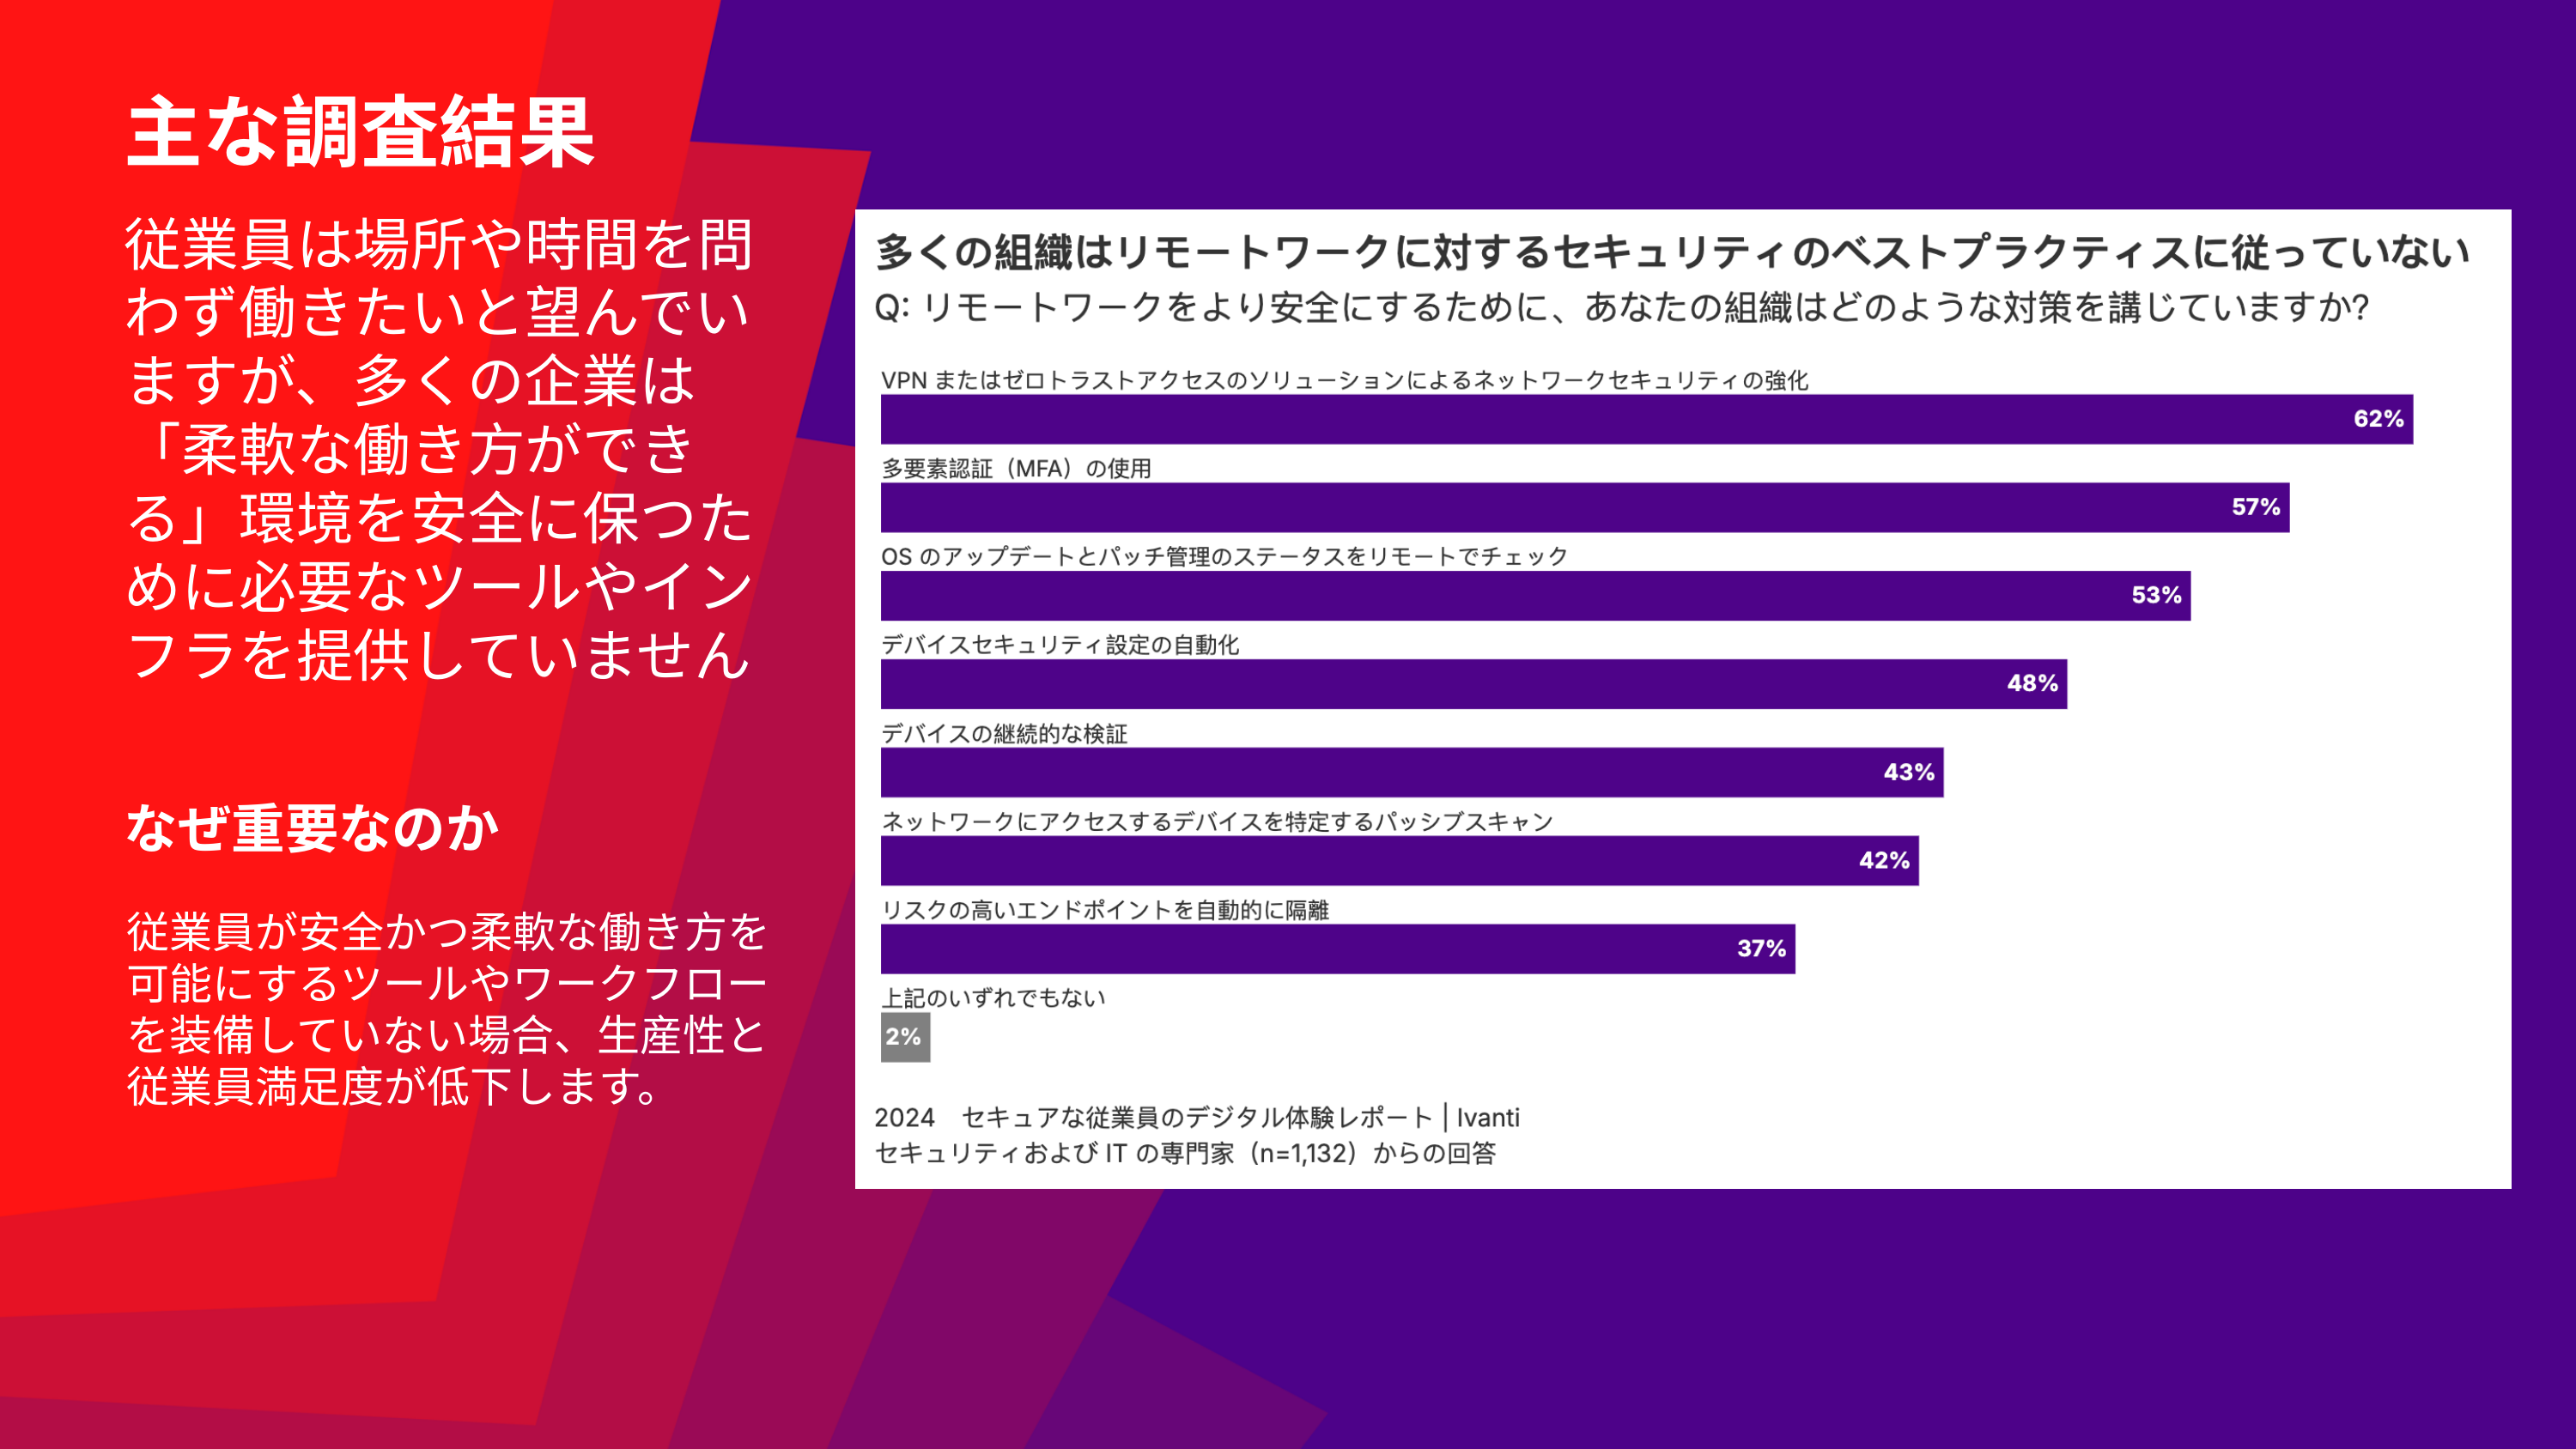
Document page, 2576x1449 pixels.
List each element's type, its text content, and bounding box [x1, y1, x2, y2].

text_box 主な調査結果 [125, 82, 641, 208]
text_box なぜ重要なのか [124, 795, 640, 899]
picture [0, 0, 2576, 1449]
text_box 従業員が安全かつ柔軟な働き方を可能にするツールやワークフローを装備していない場合、生産性と従業員満足度が低下します。 [113, 899, 784, 1119]
text_box 従業員は場所や時間を問わず働きたいと望んでいますが、多くの企業は「柔軟な働き方ができる」環境を安全に保つために必要なツールやインフラを提供していません [125, 208, 795, 822]
